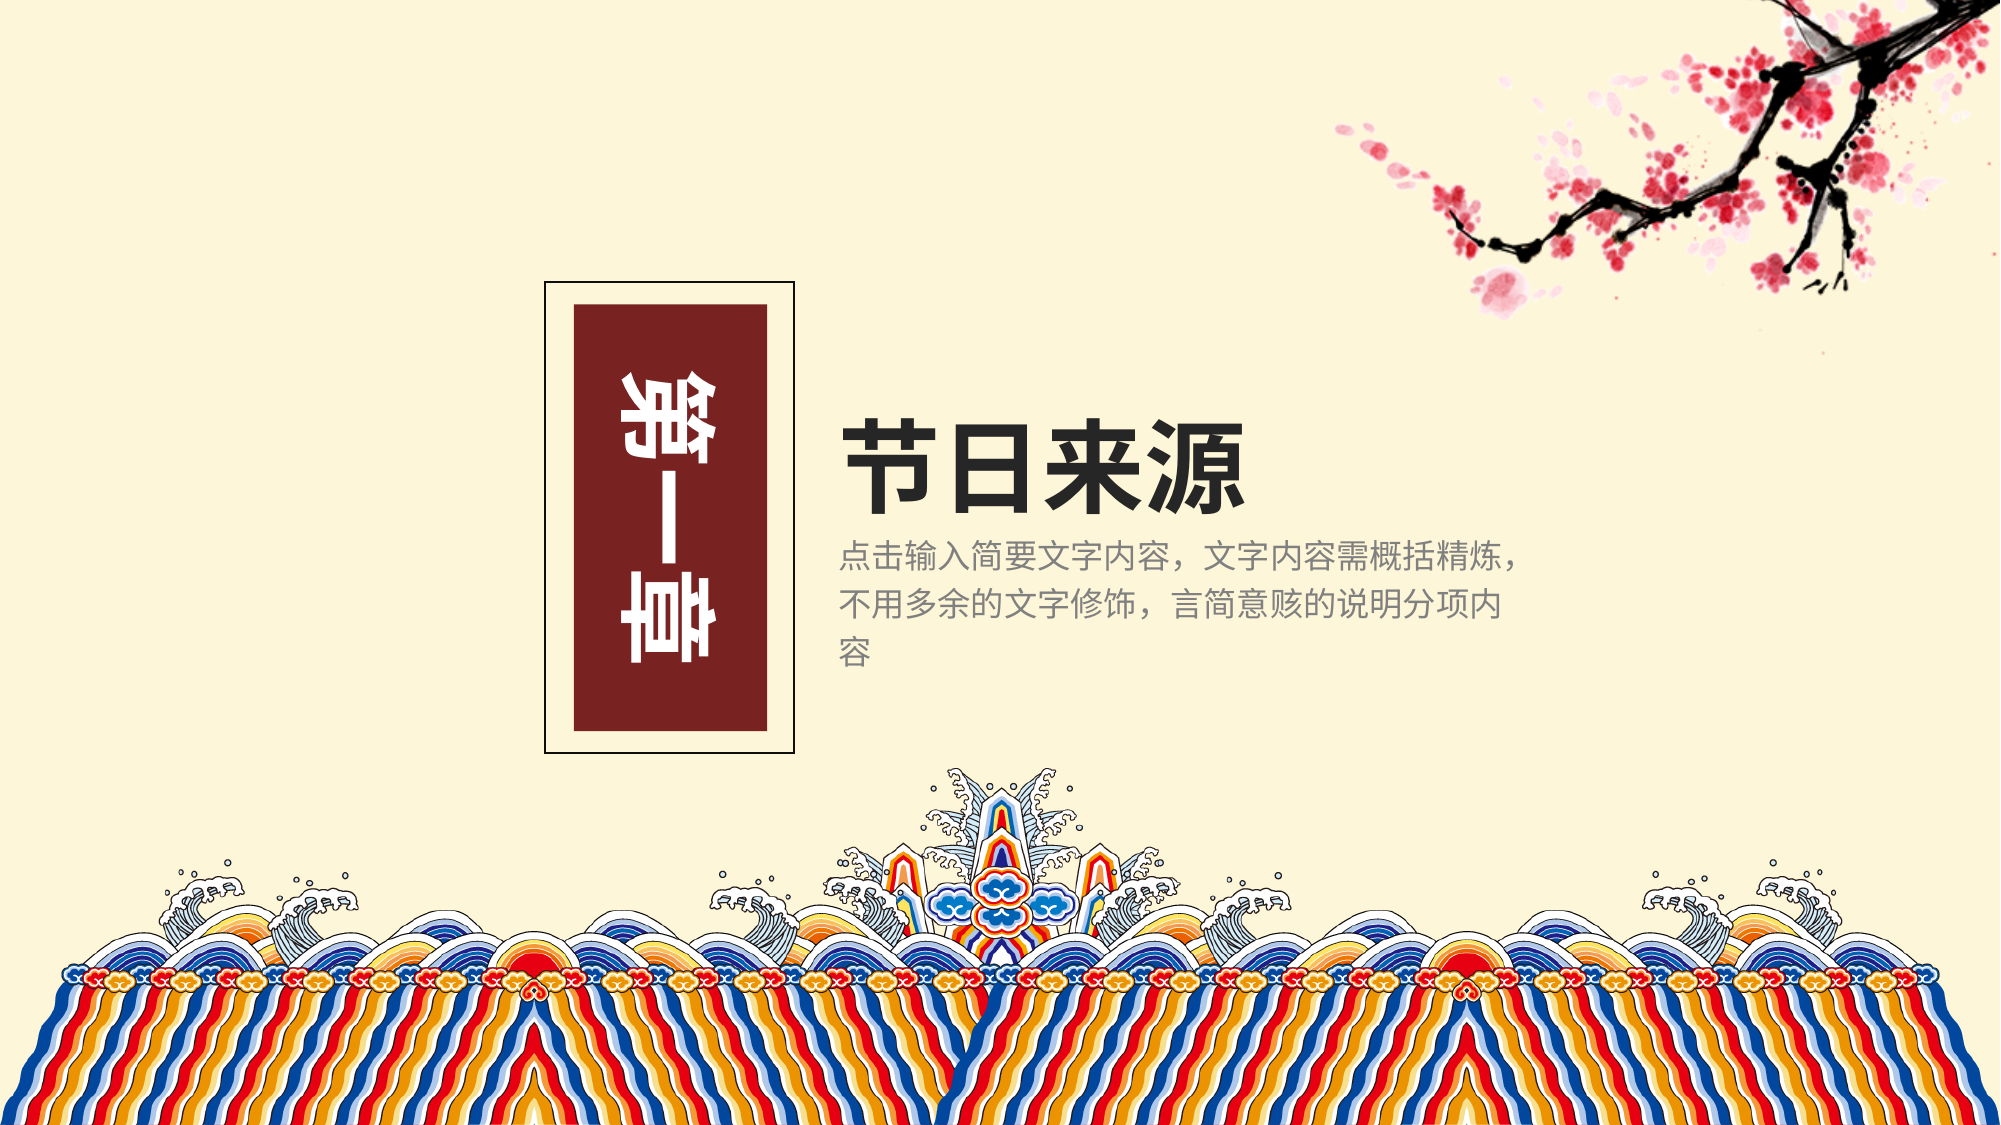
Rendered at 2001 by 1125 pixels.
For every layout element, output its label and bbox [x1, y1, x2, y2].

picture [0, 768, 2000, 1125]
text_box [433, 392, 905, 643]
text_box [823, 395, 1524, 678]
picture [1331, 0, 2000, 355]
